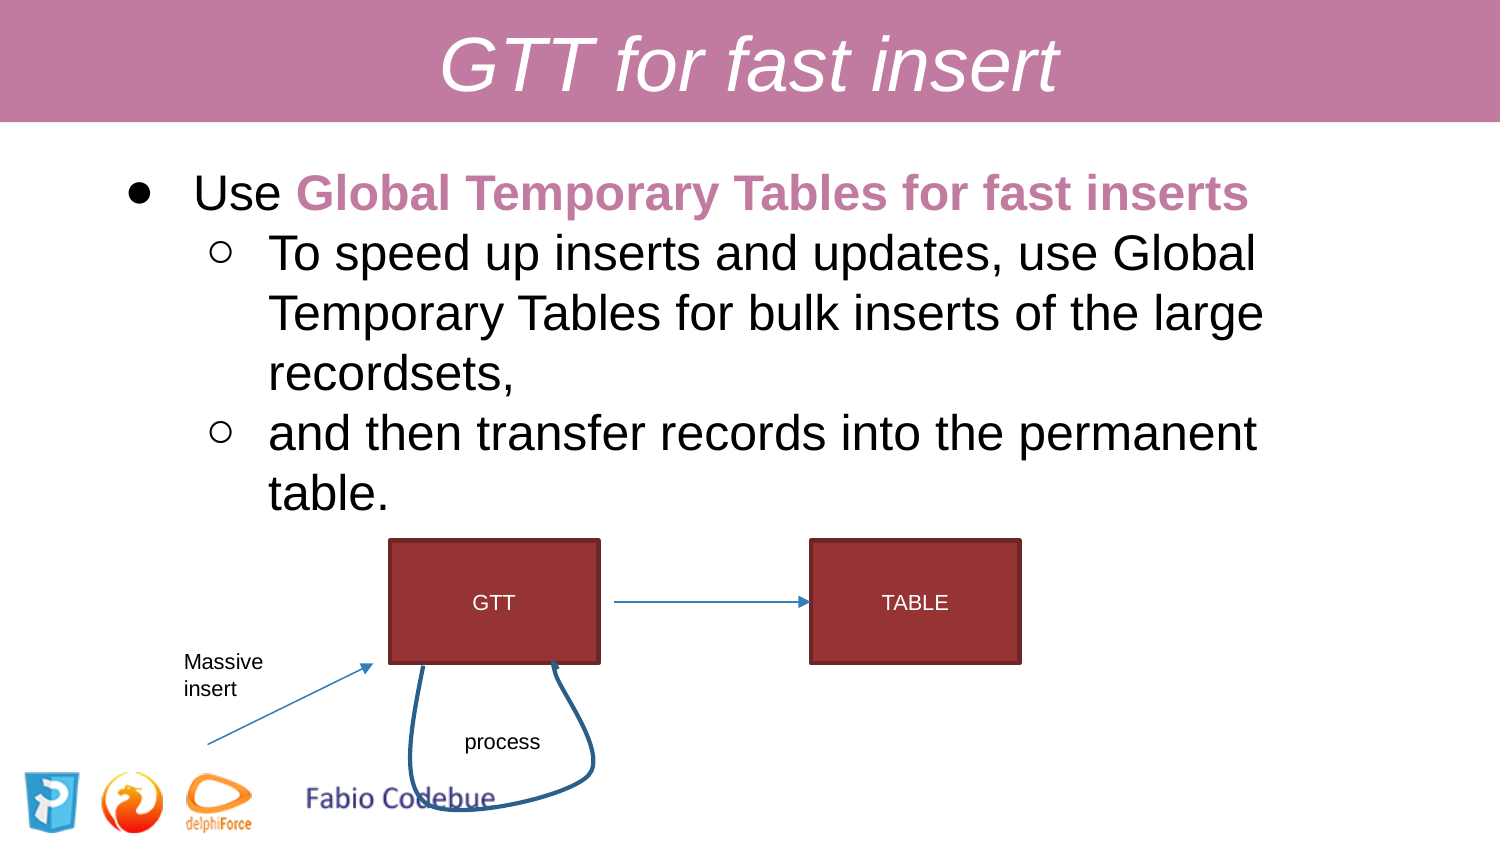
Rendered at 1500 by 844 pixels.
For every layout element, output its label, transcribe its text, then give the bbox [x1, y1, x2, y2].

text_box [407, 660, 596, 813]
text_box TABLE [809, 538, 1022, 665]
text_box process [449, 720, 556, 761]
list Use Global Temporary Tables for fast inserts To speed up inserts and updates, use Global Temporary Tables for bulk inserts of the large recordsets, and then transfer records into the permanent table. [103, 145, 1397, 760]
picture [0, 123, 1500, 844]
text_box Massive insert [169, 640, 285, 708]
text_box GTT for fast insert [0, 0, 1500, 123]
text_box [207, 663, 374, 745]
text_box GTT [388, 538, 601, 665]
